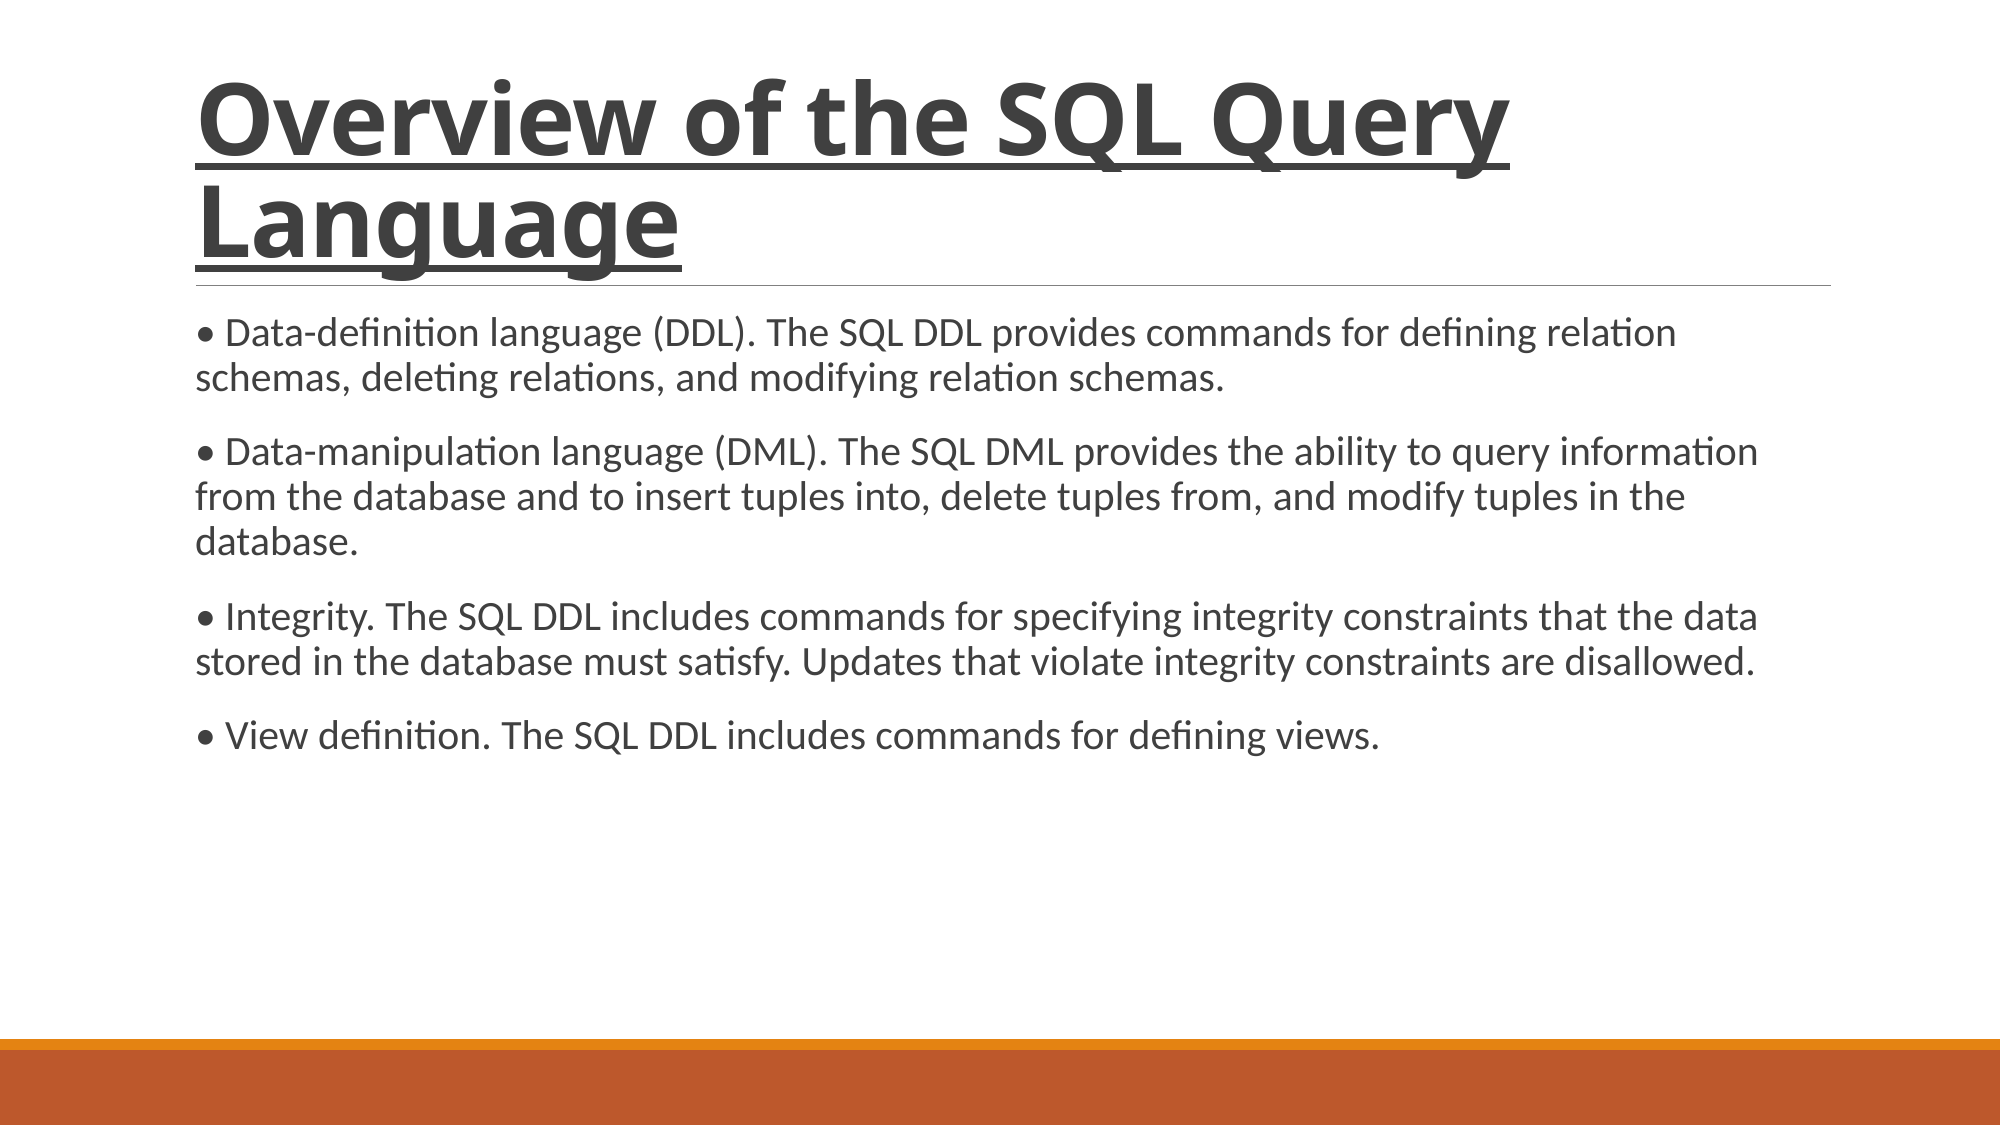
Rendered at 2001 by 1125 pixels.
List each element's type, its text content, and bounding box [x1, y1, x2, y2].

title Overview of the SQL Query Language [180, 47, 1830, 285]
list • Data-definition language (DDL). The SQL DDL provides commands for defining relation schemas, deleting relations, and modifying relation schemas. • Data-manipulation language (DML). The SQL DML provides the ability to query information from the database and to insert tuples into, delete tuples from, and modify tuples in the database. • Integrity. The SQL DDL includes commands for specifying integrity constraints that the data stored in the database must satisfy. Updates that violate integrity constraints are disallowed. • View definition. The SQL DDL includes commands for defining views. [180, 302, 1830, 963]
